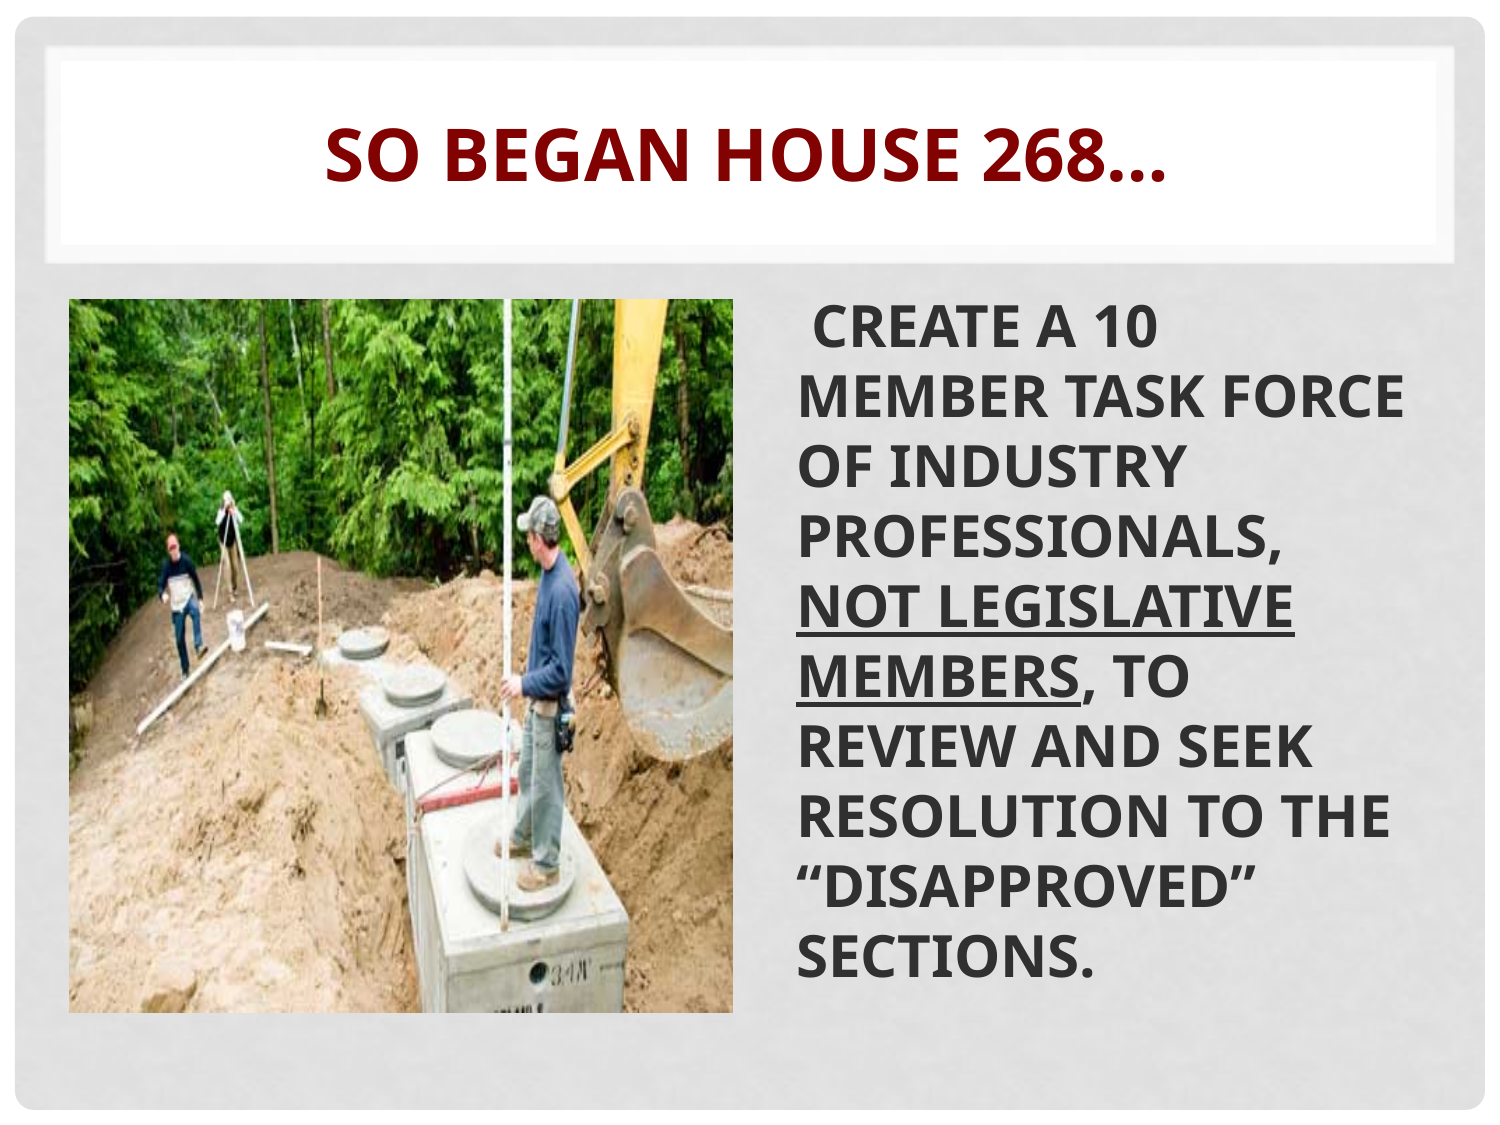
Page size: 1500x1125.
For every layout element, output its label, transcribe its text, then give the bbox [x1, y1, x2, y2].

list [69, 299, 733, 1013]
title SO BEGAN HOUSE 268… [69, 66, 1425, 238]
list CREATE A 10 MEMBER TASK FORCE OF INDUSTRY PROFESSIONALS, NOT LEGISLATIVE MEMBERS, TO REVIEW AND SEEK RESOLUTION TO THE “DISAPPROVED” SECTIONS. [762, 281, 1425, 1005]
